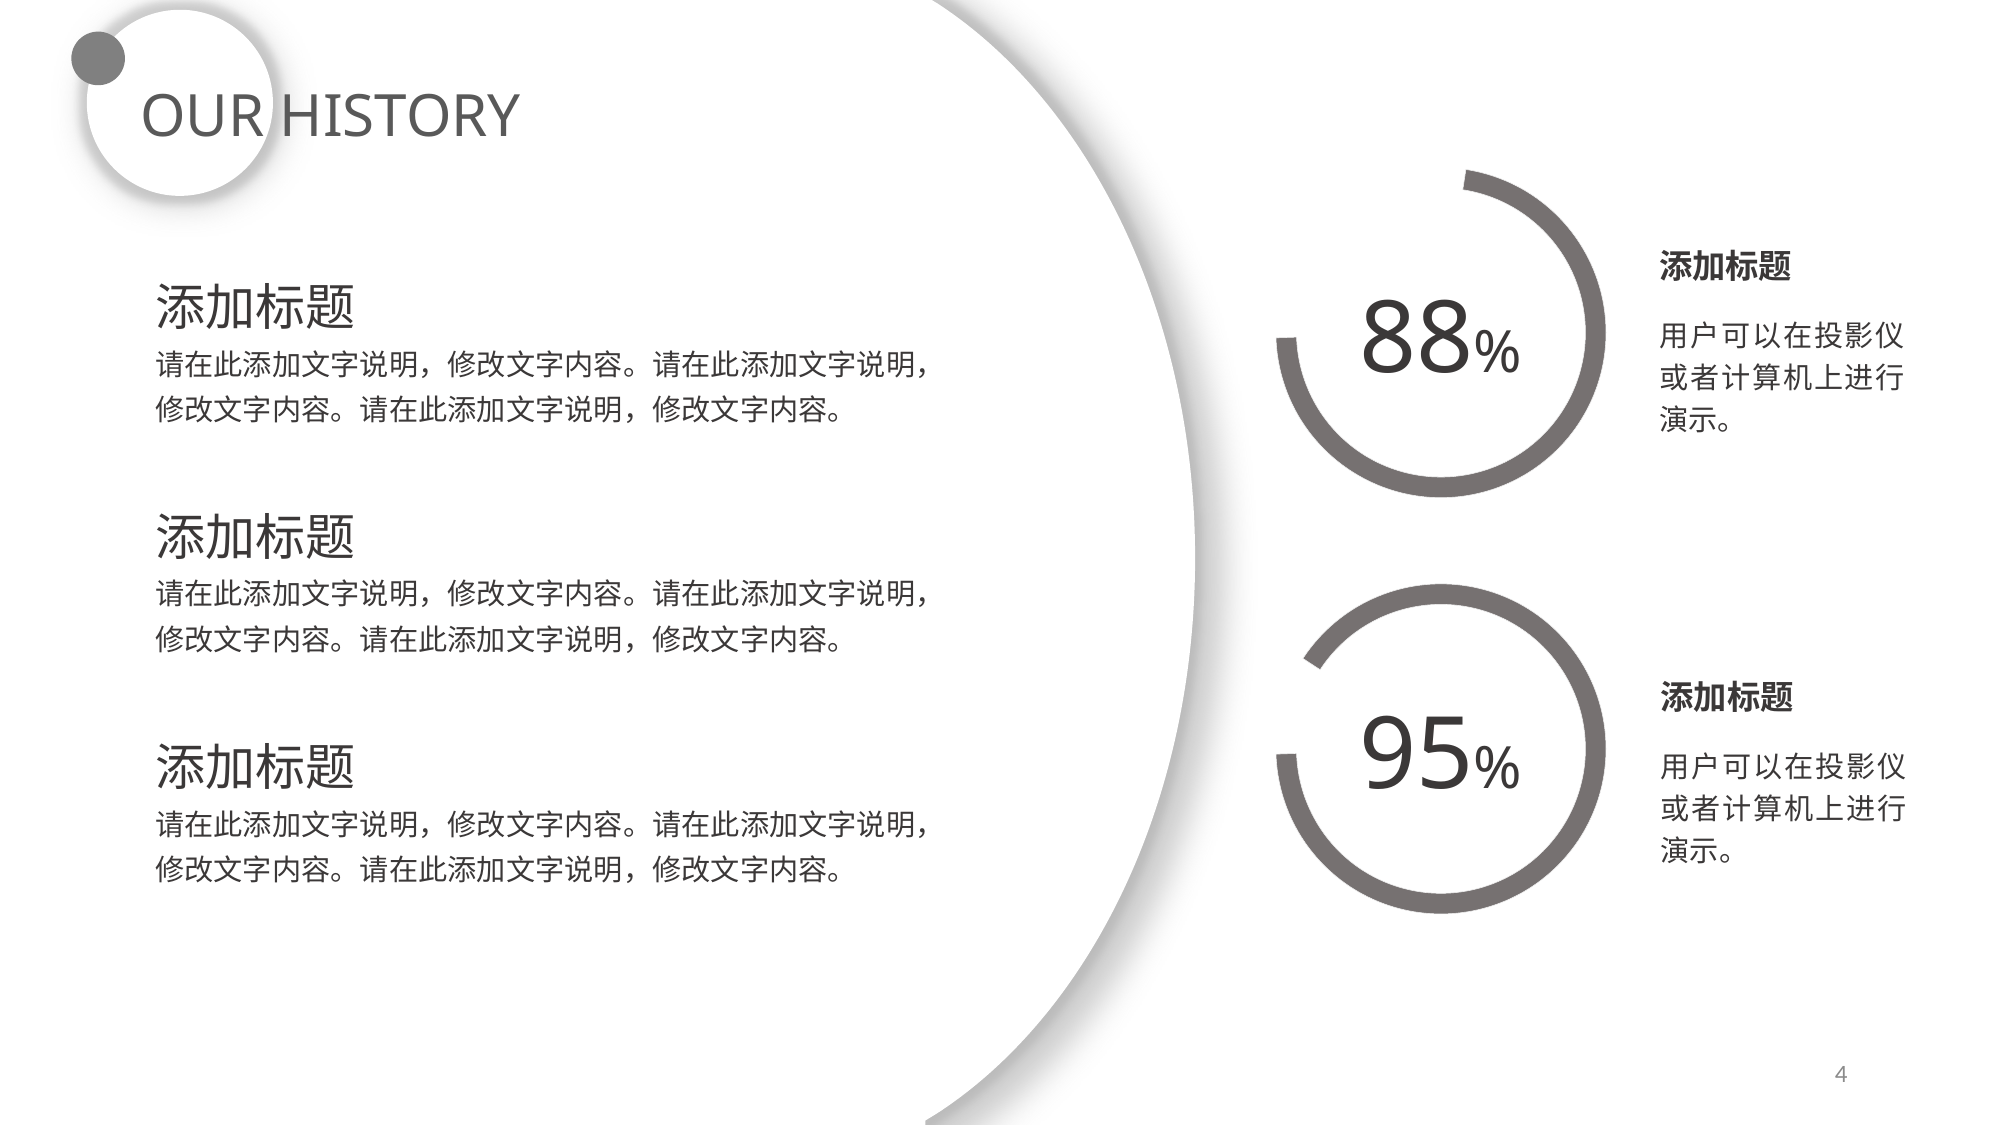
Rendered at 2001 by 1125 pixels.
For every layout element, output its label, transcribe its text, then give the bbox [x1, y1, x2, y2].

text_box 用户可以在投影仪或者计算机上进行演示。 [1646, 733, 1922, 875]
text_box 添加标题 [140, 268, 379, 327]
text_box [1274, 582, 1608, 915]
text_box 添加标题 [1646, 668, 1825, 724]
text_box [0, 0, 1197, 1125]
text_box 添加标题 [140, 728, 379, 788]
text_box [1274, 168, 1608, 499]
text_box 请在此添加文字说明，修改文字内容。请在此添加文字说明，修改文字内容。请在此添加文字说明，修改文字内容。 [140, 557, 950, 664]
slide_number 4 [1412, 1042, 1863, 1103]
text_box OUR HISTORY [275, 78, 608, 149]
text_box 用户可以在投影仪或者计算机上进行演示。 [1644, 302, 1920, 444]
text_box 添加标题 [1644, 237, 1824, 293]
text_box 88% [1344, 265, 1538, 400]
text_box 添加标题 [140, 497, 379, 557]
text_box 请在此添加文字说明，修改文字内容。请在此添加文字说明，修改文字内容。请在此添加文字说明，修改文字内容。 [140, 788, 950, 894]
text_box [61, 3, 275, 190]
text_box 请在此添加文字说明，修改文字内容。请在此添加文字说明，修改文字内容。请在此添加文字说明，修改文字内容。 [140, 327, 950, 434]
text_box 95% [1344, 681, 1538, 817]
